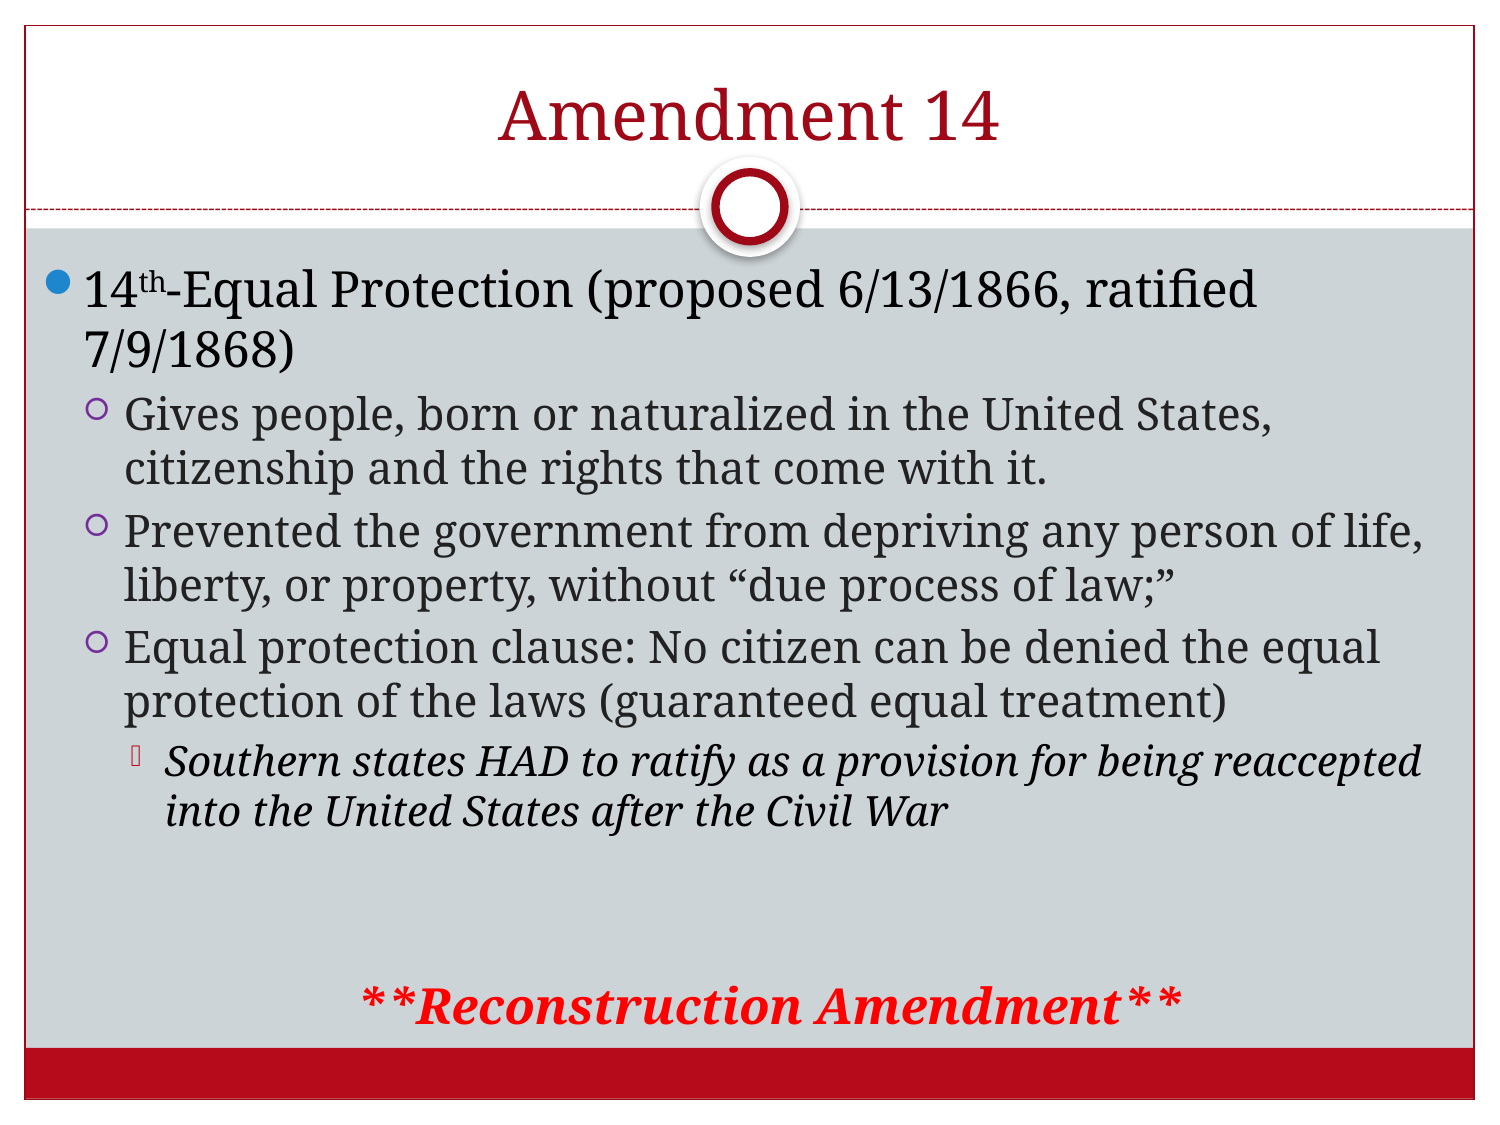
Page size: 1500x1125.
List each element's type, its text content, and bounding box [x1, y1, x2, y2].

title Amendment 14 [49, 37, 1450, 162]
list 14th-Equal Protection (proposed 6/13/1866, ratified 7/9/1868) Gives people, born or naturalized in the United States, citizenship and the rights that come with it. Prevented the government from depriving any person of life, liberty, or property, without “due process of law;” Equal protection clause: No citizen can be denied the equal protection of the laws (guaranteed equal treatment) Southern states HAD to ratify as a provision for being reaccepted into the United States after the Civil War **Reconstruction Amendment** [27, 250, 1471, 1050]
